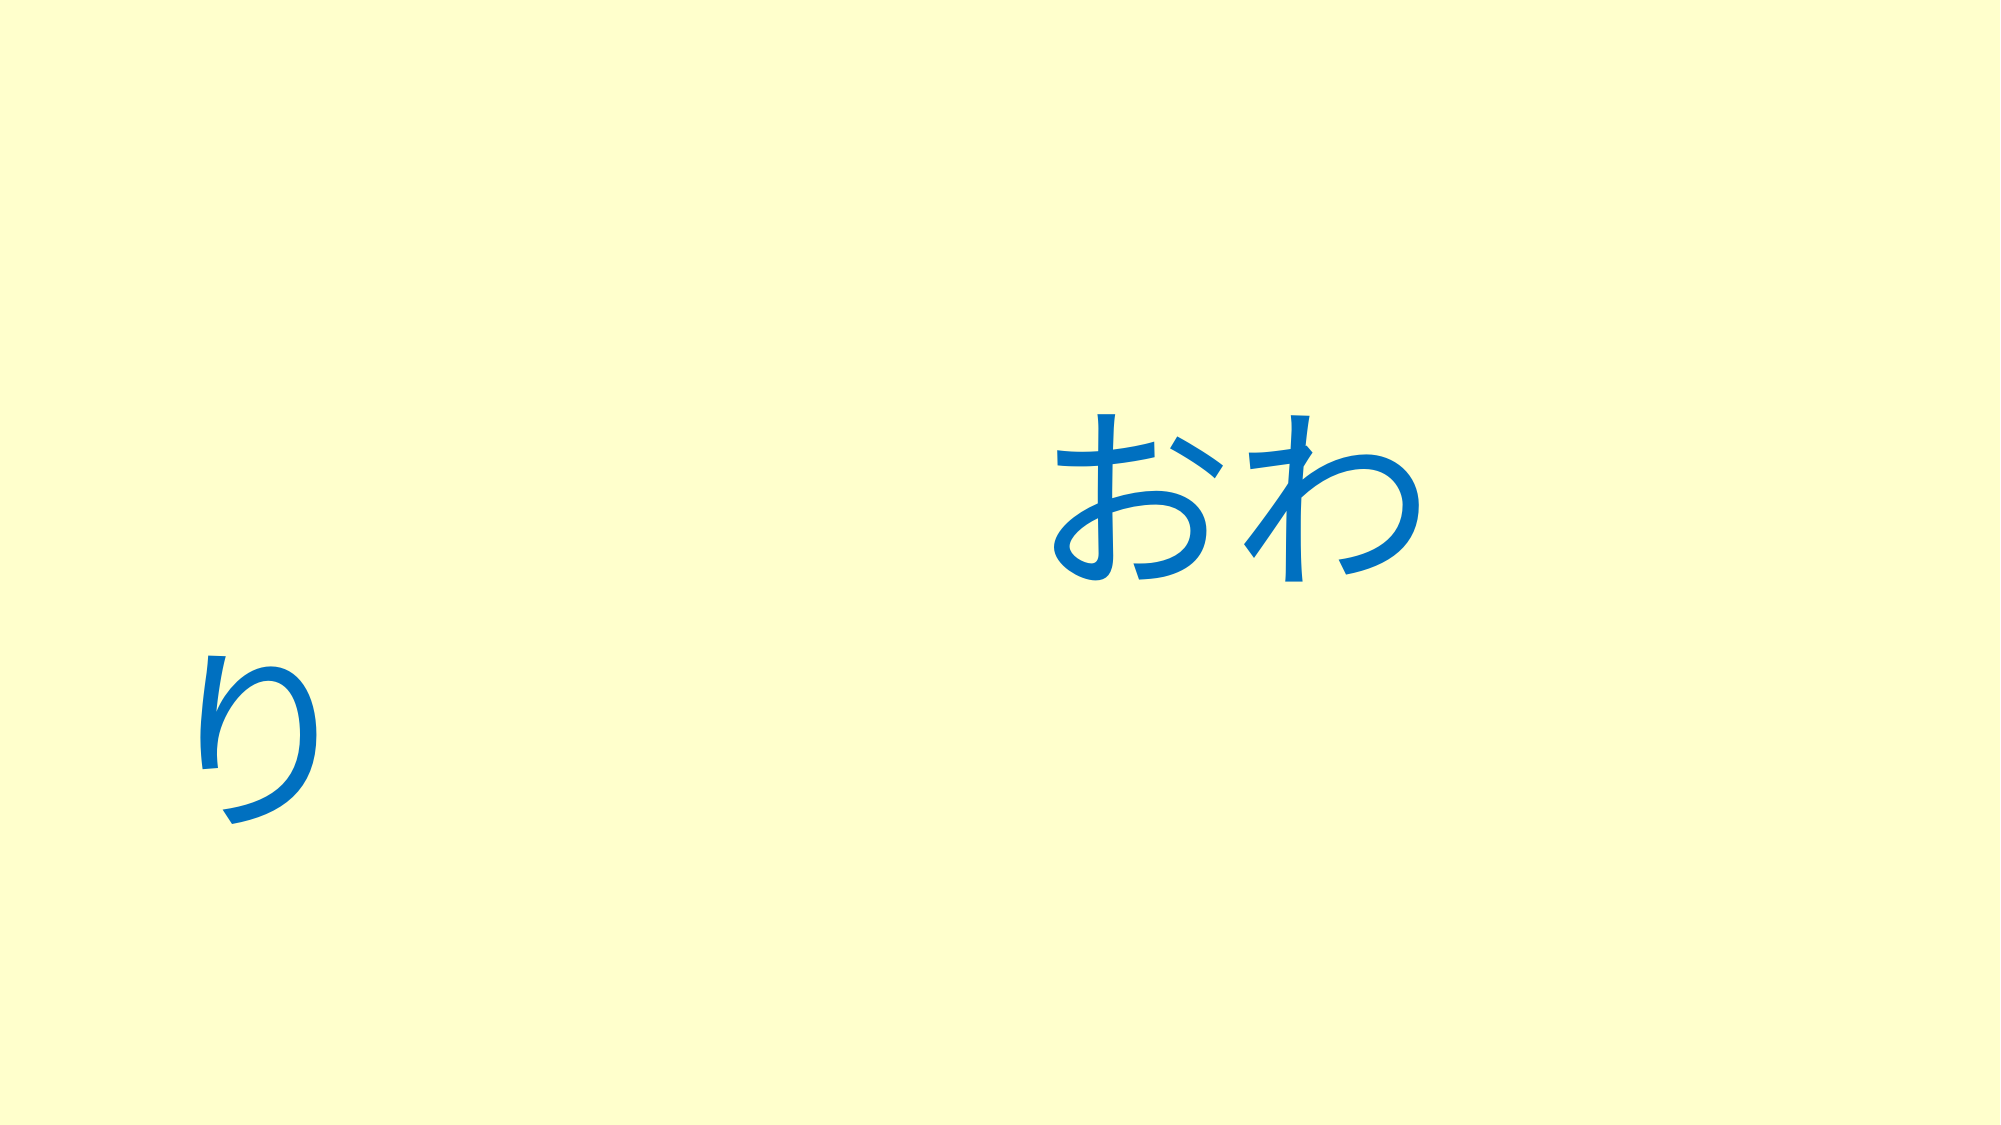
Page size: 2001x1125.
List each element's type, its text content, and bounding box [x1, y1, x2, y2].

text_box おわり [143, 367, 1620, 863]
